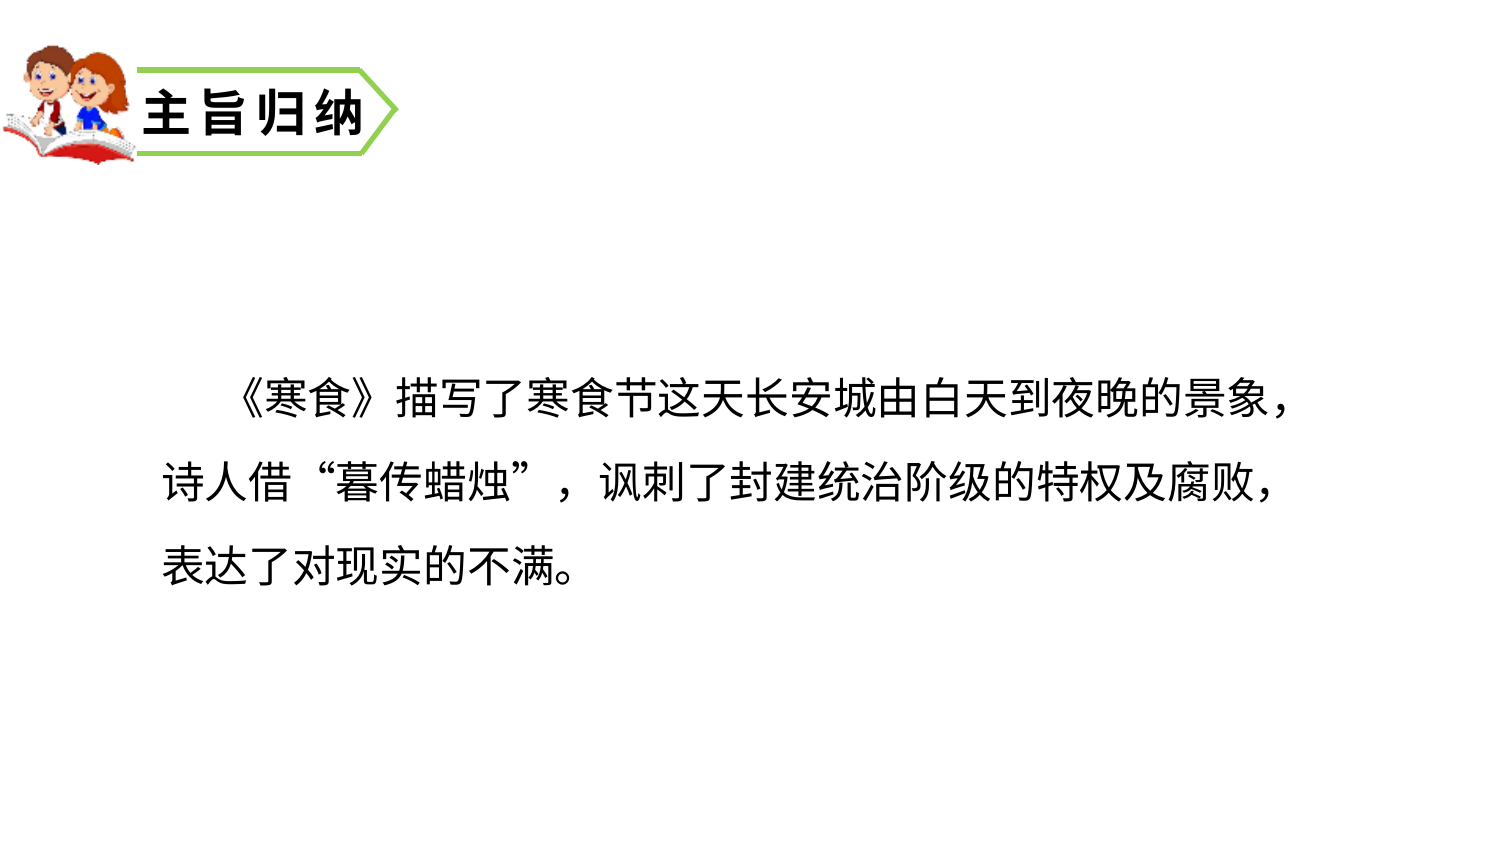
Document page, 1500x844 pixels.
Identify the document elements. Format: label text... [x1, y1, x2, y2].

text_box 《寒食》描写了寒食节这天长安城由白天到夜晚的景象，诗人借“暮传蜡烛”，讽刺了封建统治阶级的特权及腐败，表达了对现实的不满。 [149, 332, 1338, 598]
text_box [2, 43, 403, 165]
